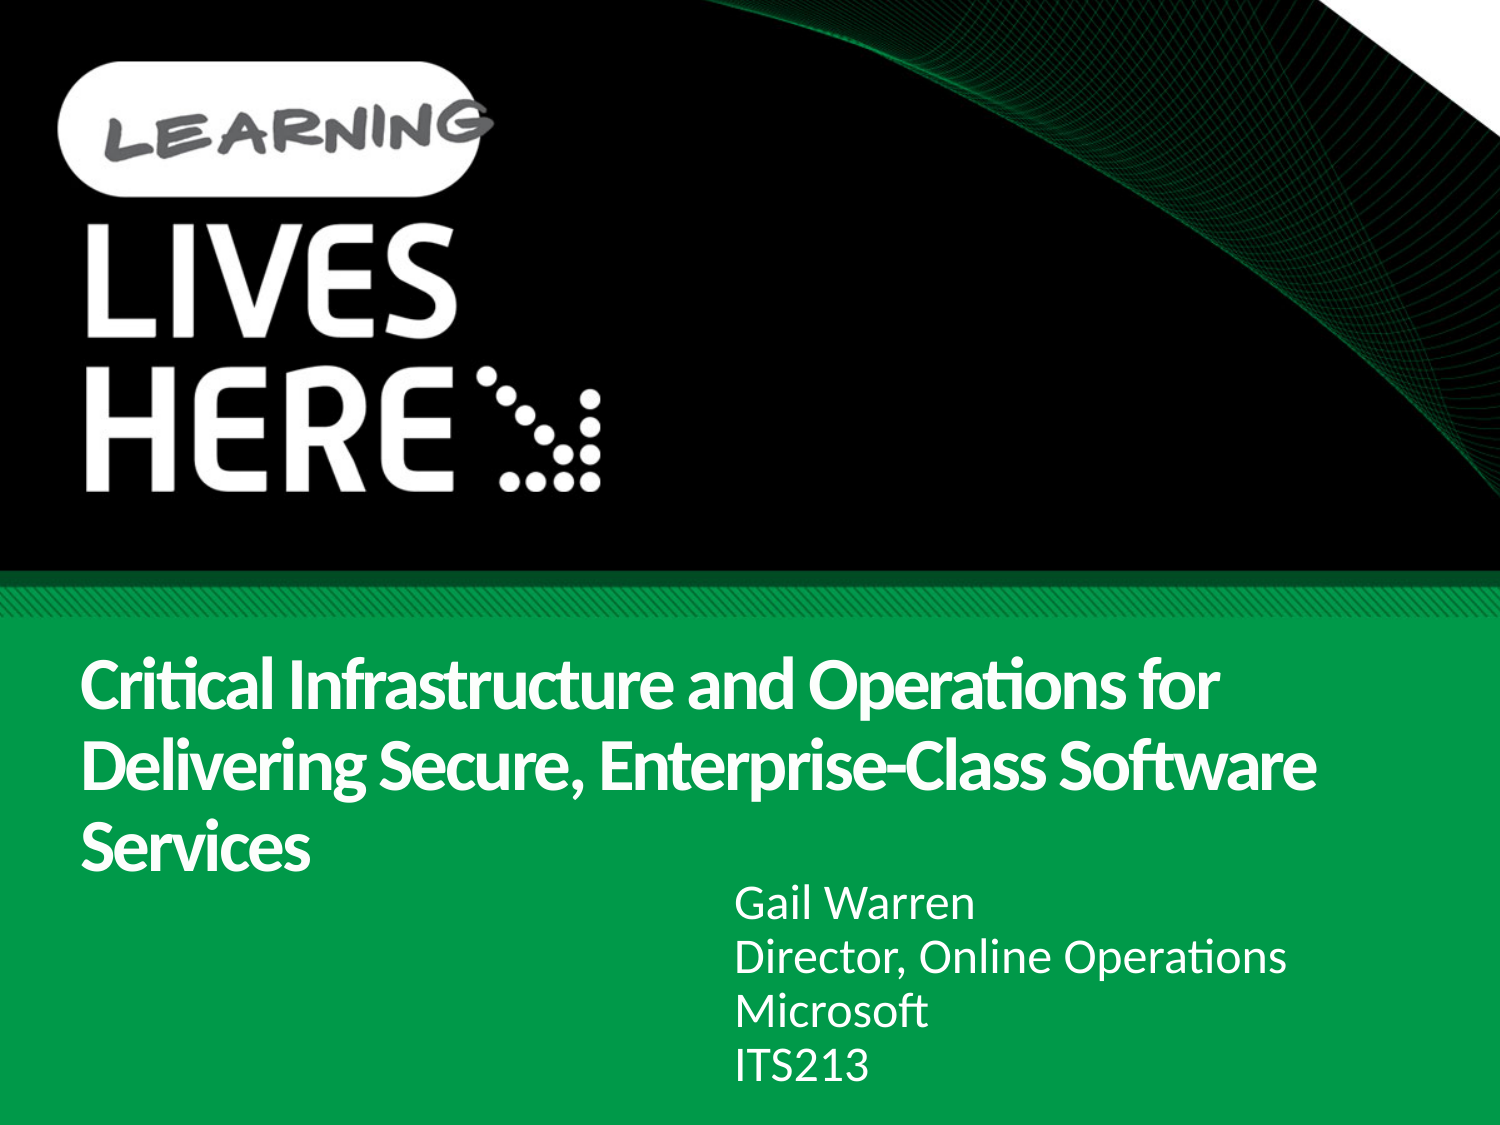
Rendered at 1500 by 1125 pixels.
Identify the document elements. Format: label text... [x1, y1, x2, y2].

subtitle Gail Warren Director, Online Operations Microsoft ITS213 [734, 876, 1448, 952]
picture [0, 0, 1500, 1125]
title Critical Infrastructure and Operations for Delivering Secure, Enterprise-Class Software Services [80, 644, 1380, 864]
